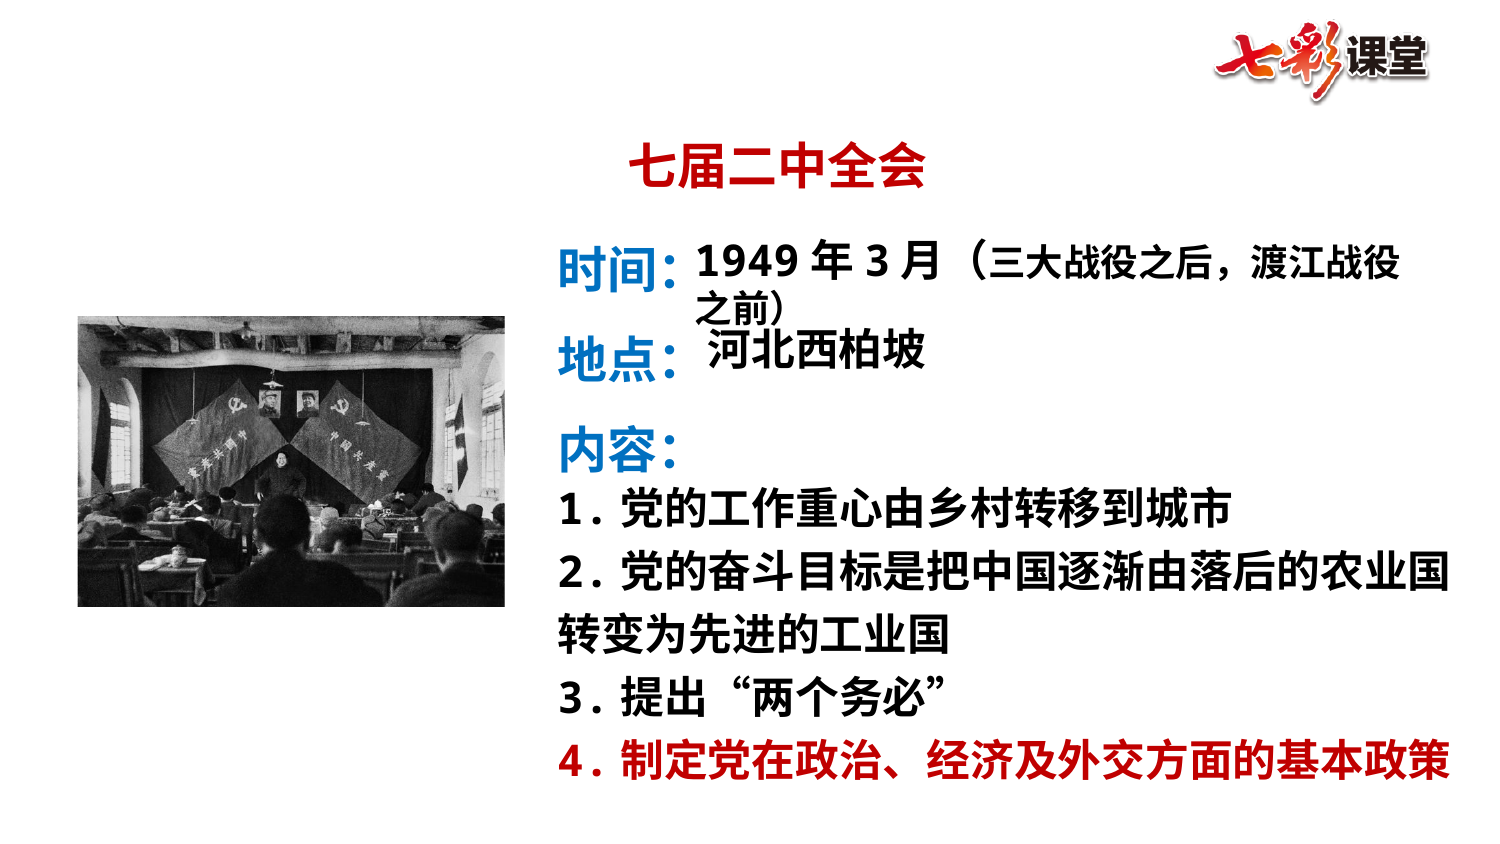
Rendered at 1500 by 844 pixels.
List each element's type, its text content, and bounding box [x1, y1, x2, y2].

text_box 时间： 地点： 内容： [546, 202, 1214, 459]
text_box 河北西柏坡 [696, 316, 1009, 388]
text_box 七届二中全会 [546, 128, 1009, 200]
picture [1210, 15, 1434, 106]
text_box 1.党的工作重心由乡村转移到城市 2.党的奋斗目标是把中国逐渐由落后的农业国转变为先进的工业国 3.提出“两个务必” 4.制定党在政治、经济及外交方面的基本政策 [546, 464, 1471, 791]
text_box 1949年3月（三大战役之后，渡江战役之前） [683, 226, 1447, 299]
picture [76, 315, 505, 607]
